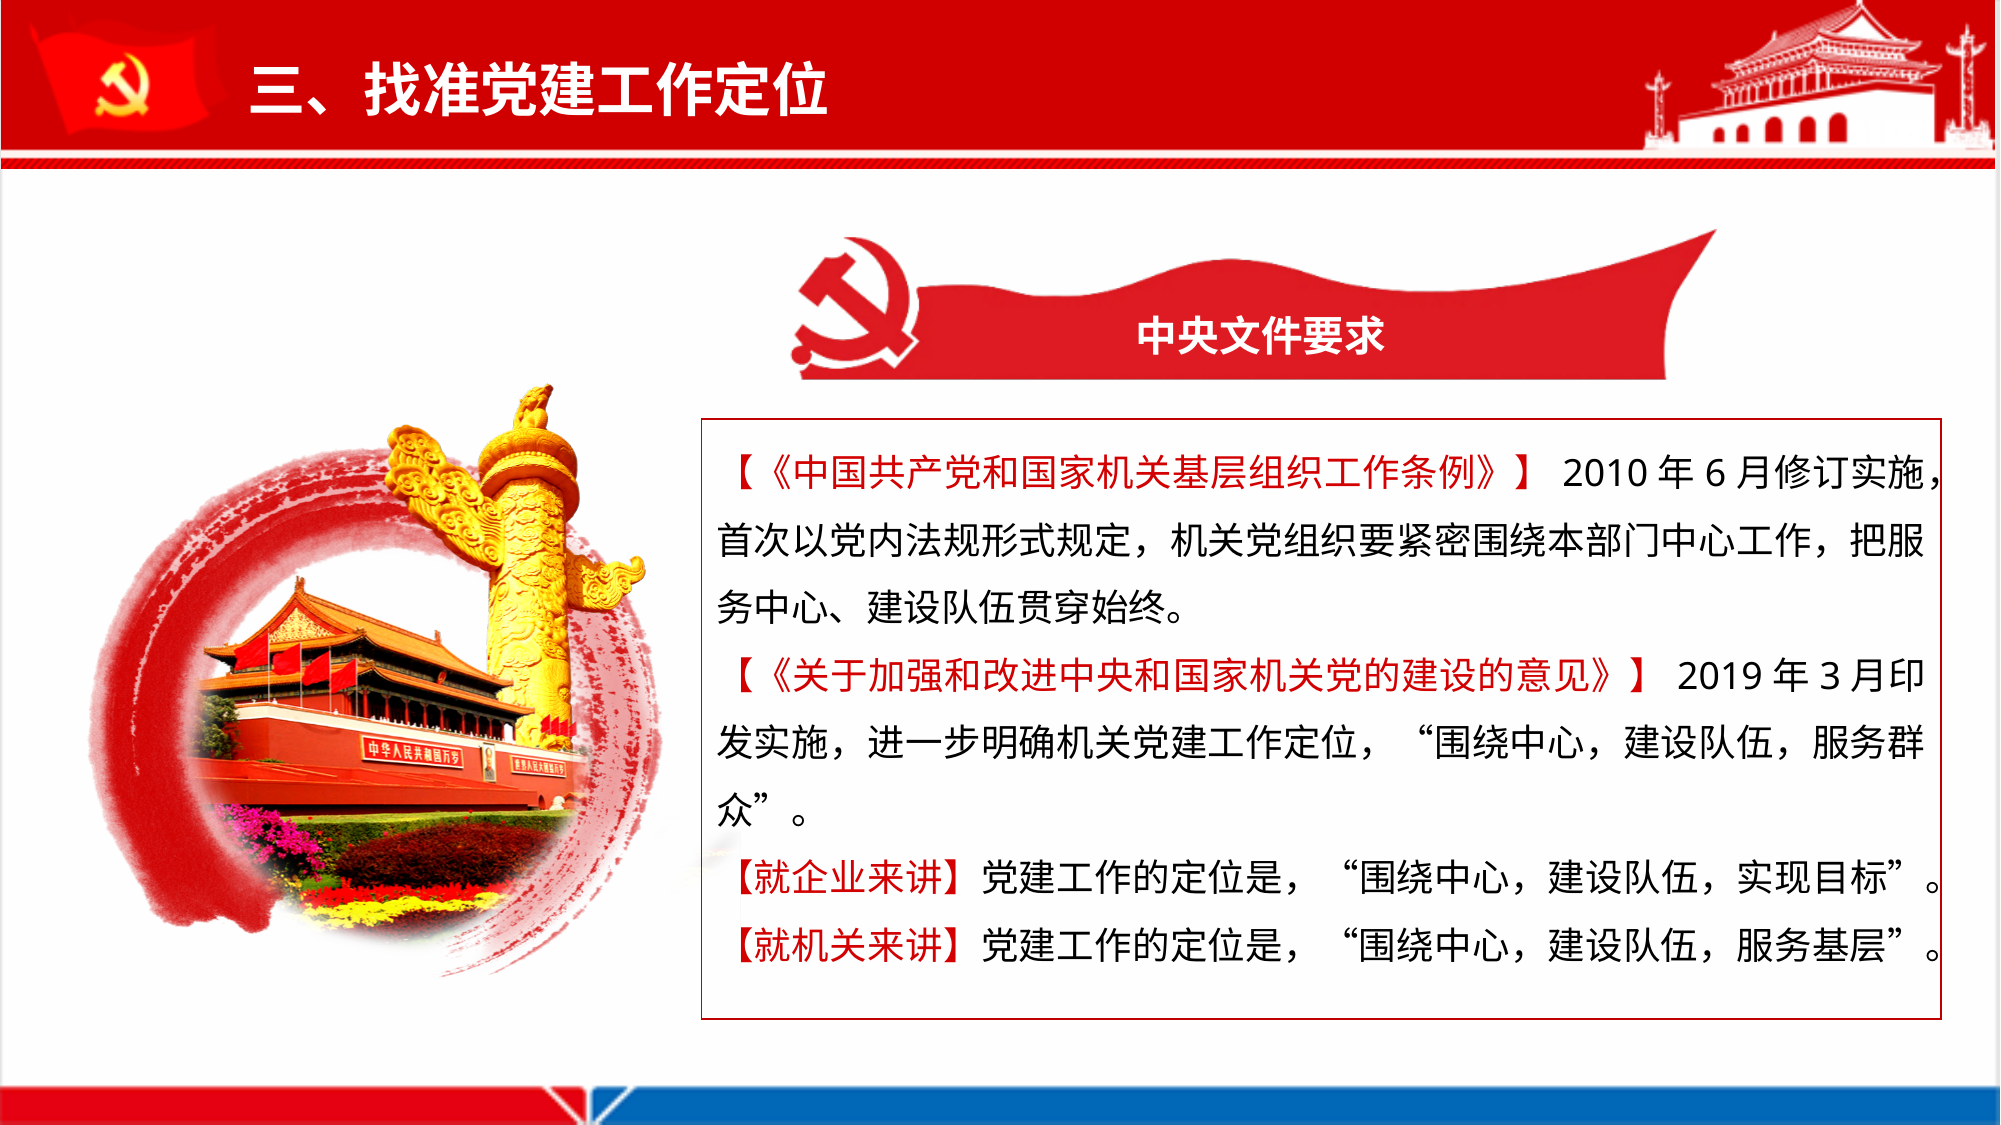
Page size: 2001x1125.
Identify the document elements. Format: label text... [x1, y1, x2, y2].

text_box 【《中国共产党和国家机关基层组织工作条例》】2010年6月修订实施，首次以党内法规形式规定，机关党组织要紧密围绕本部门中心工作，把服务中心、建设队伍贯穿始终。 【《关于加强和改进中央和国家机关党的建设的意见》】2019年3月印发实施，进一步明确机关党建工作定位，“围绕中心，建设队伍，服务群众”。 【就企业来讲】党建工作的定位是，“围绕中心，建设队伍，实现目标”。 【就机关来讲】党建工作的定位是，“围绕中心，建设队伍，服务基层”。 [741, 419, 1941, 1020]
slide_number [1412, 1042, 1863, 1103]
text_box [776, 185, 1725, 420]
picture [0, 0, 2001, 1125]
